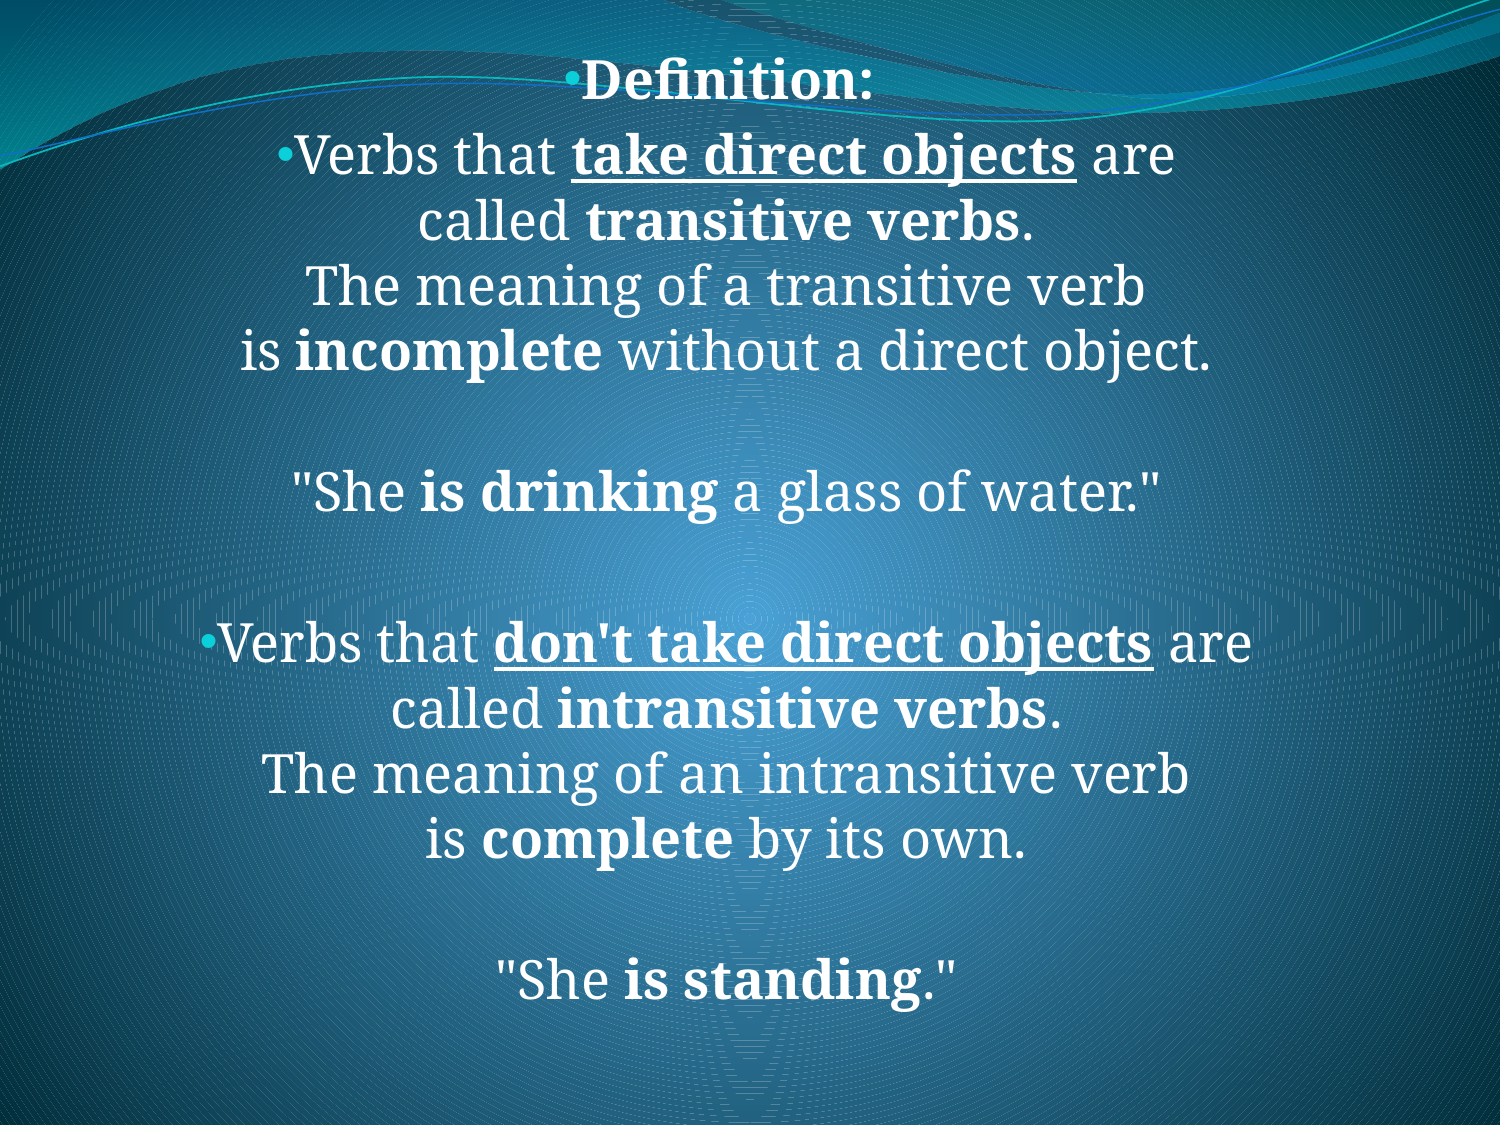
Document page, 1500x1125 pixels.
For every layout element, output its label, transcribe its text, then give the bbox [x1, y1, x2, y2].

subtitle Definition: Verbs that take direct objects are called transitive verbs. The meaning of a transitive verb is incomplete without a direct object. "She is drinking a glass of water." Verbs that don't take direct objects are called intransitive verbs. The meaning of an intransitive verb is complete by its own. "She is standing." [87, 37, 1376, 1075]
